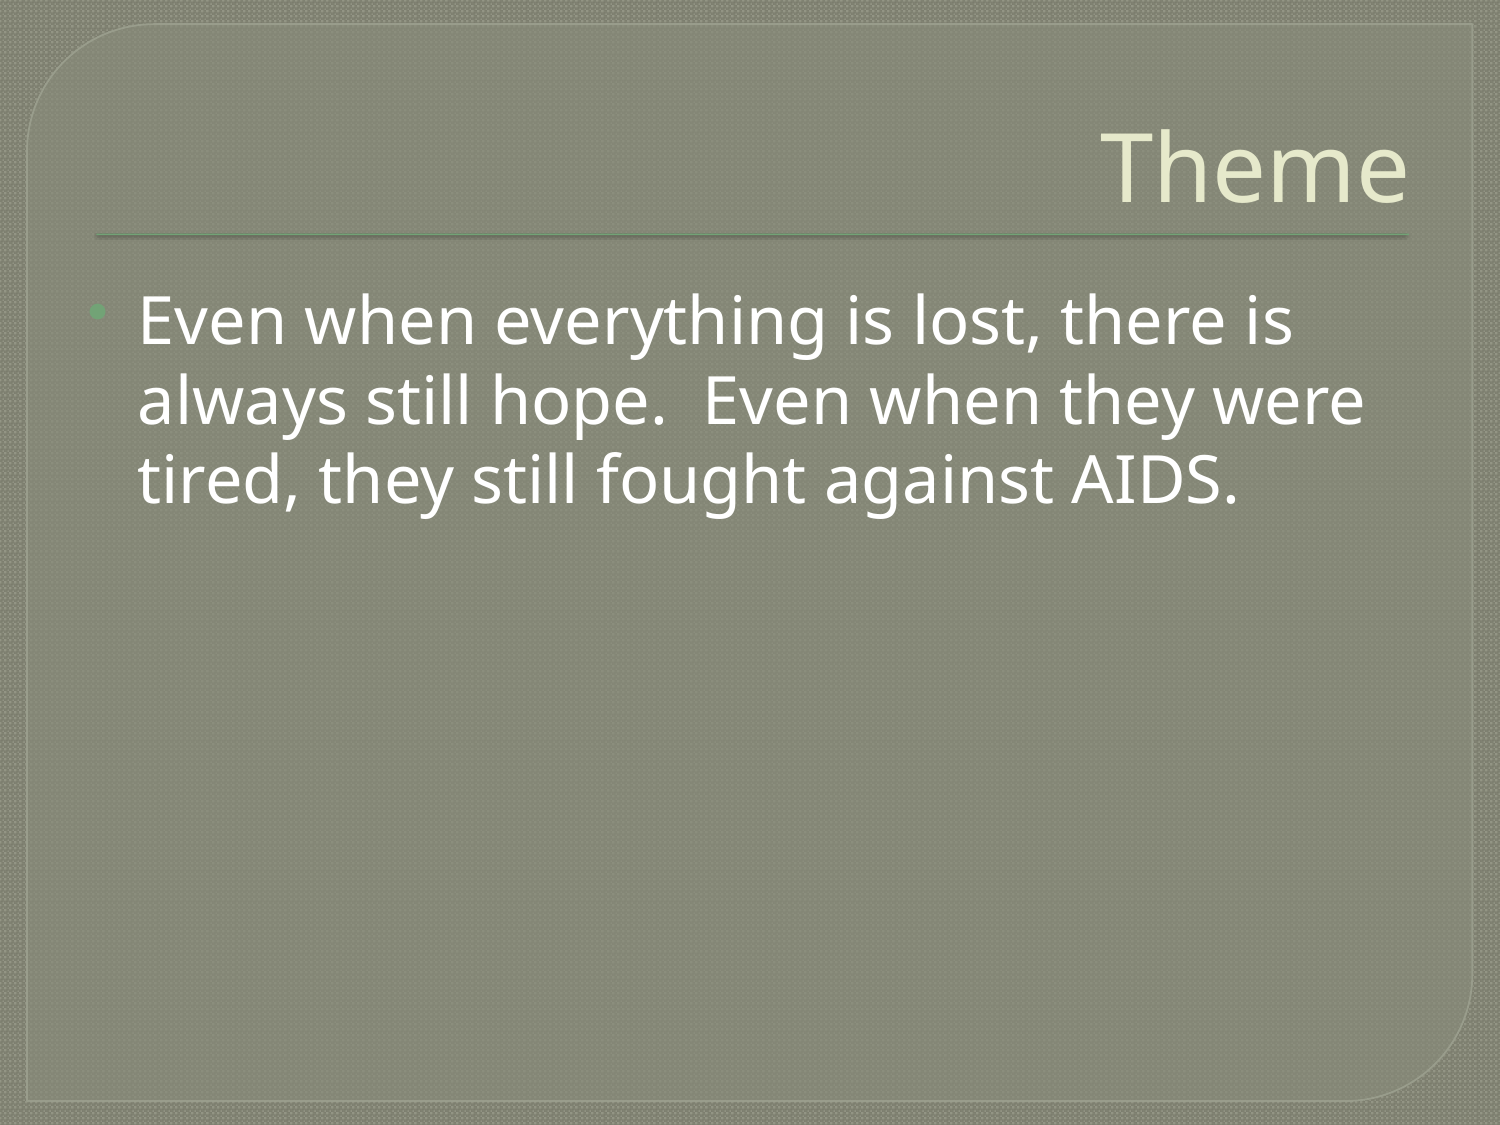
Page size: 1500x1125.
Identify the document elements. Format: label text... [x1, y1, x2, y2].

list Even when everything is lost, there is always still hope. Even when they were tired, they still fought against AIDS. [75, 270, 1425, 1013]
title Theme [75, 41, 1425, 230]
